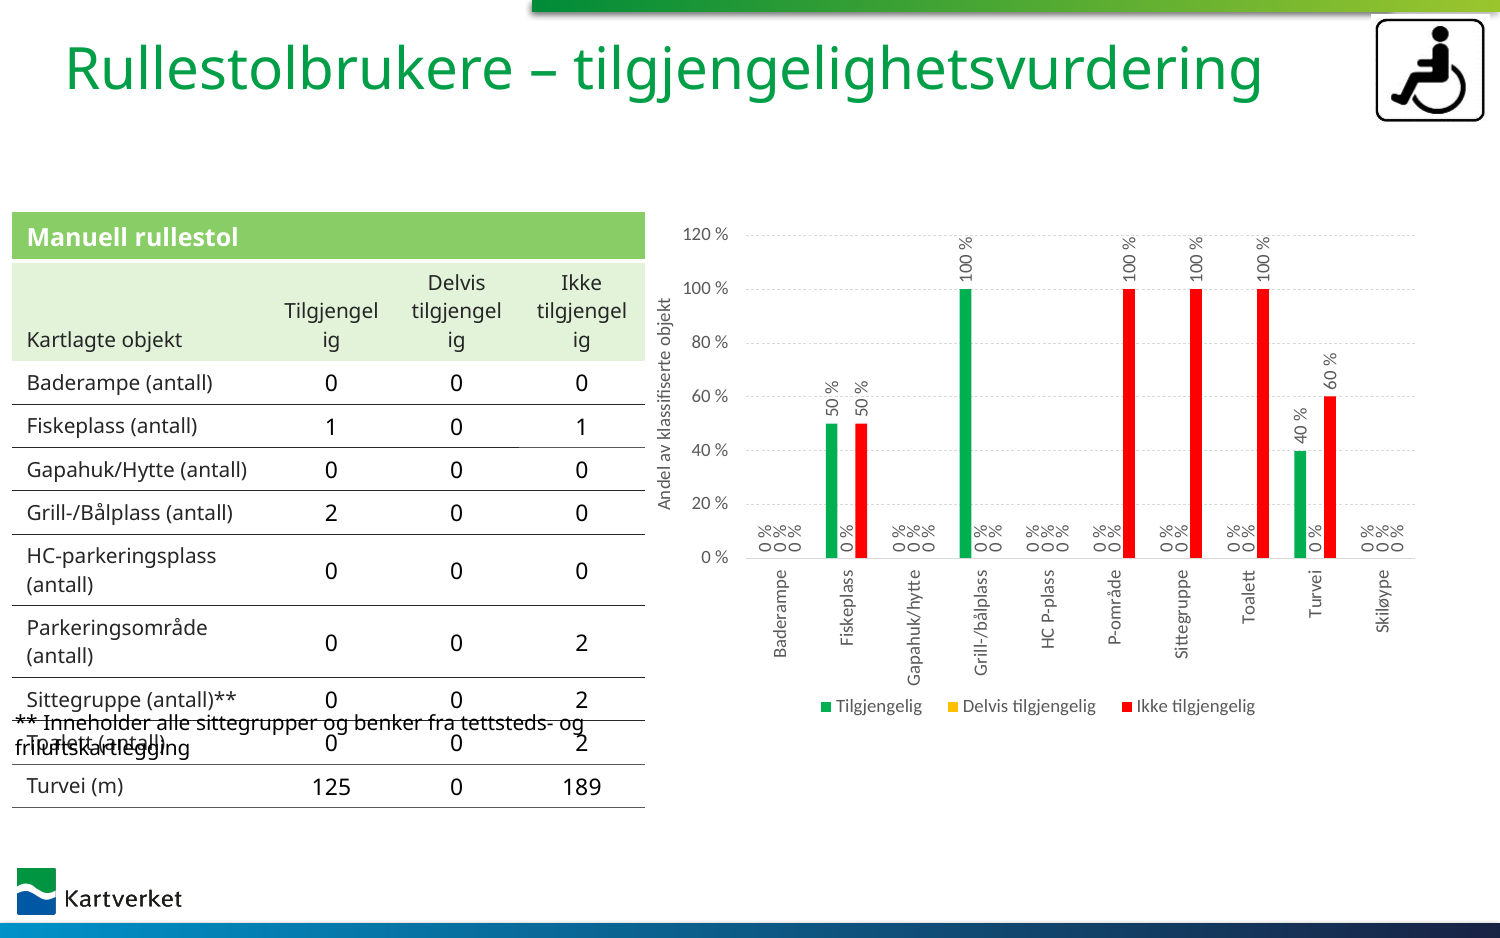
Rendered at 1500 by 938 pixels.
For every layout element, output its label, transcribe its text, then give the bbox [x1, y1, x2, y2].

table_cell 0 [394, 361, 519, 404]
table_cell 0 [269, 535, 394, 605]
table_cell Tilgjengelig [269, 263, 394, 361]
table_cell Kartlagte objekt [12, 263, 269, 361]
table_cell 189 [519, 768, 645, 807]
table_cell 1 [519, 405, 638, 447]
table_cell 2 [269, 491, 394, 534]
table_cell 0 [519, 491, 638, 534]
table_cell Parkeringsområde (antall) [12, 606, 269, 677]
table_cell 1 [269, 405, 394, 447]
table_cell 0 [394, 678, 519, 702]
table_cell 0 [269, 606, 394, 677]
table_cell 0 [394, 606, 519, 677]
table_cell 0 [394, 768, 519, 807]
table_cell 0 [269, 361, 394, 404]
table_cell 0 [519, 448, 638, 490]
table_cell 0 [394, 491, 519, 534]
table_cell Delvis tilgjengelig [394, 263, 519, 361]
table_cell Gapahuk/Hytte (antall) [12, 448, 269, 490]
table_cell 2 [519, 678, 638, 702]
picture [643, 218, 1427, 728]
table_cell 0 [519, 535, 638, 605]
text_box ** Inneholder alle sittegrupper og benker fra tettsteds- og friluftskartlegging [0, 702, 745, 768]
table_cell Grill-/Bålplass (antall) [12, 491, 269, 534]
table_cell 2 [519, 606, 638, 677]
table_cell 0 [394, 448, 519, 490]
table_cell 0 [394, 405, 519, 447]
table_header Manuell rullestol [12, 212, 645, 259]
picture [1371, 13, 1491, 127]
table_cell 0 [394, 535, 519, 605]
table_cell Ikke tilgjengelig [519, 263, 638, 361]
table_cell 0 [269, 448, 394, 490]
table_cell 125 [269, 768, 394, 807]
table_cell HC-parkeringsplass (antall) [12, 535, 269, 605]
table_cell Sittegruppe (antall)** [12, 678, 269, 702]
text_box Rullestolbrukere – tilgjengelighetsvurdering [49, 12, 1372, 109]
table_cell Turvei (m) [12, 768, 269, 807]
table_cell 0 [269, 678, 394, 702]
table_cell Baderampe (antall) [12, 361, 269, 404]
table_cell 0 [519, 361, 638, 404]
table_cell Fiskeplass (antall) [12, 405, 269, 447]
